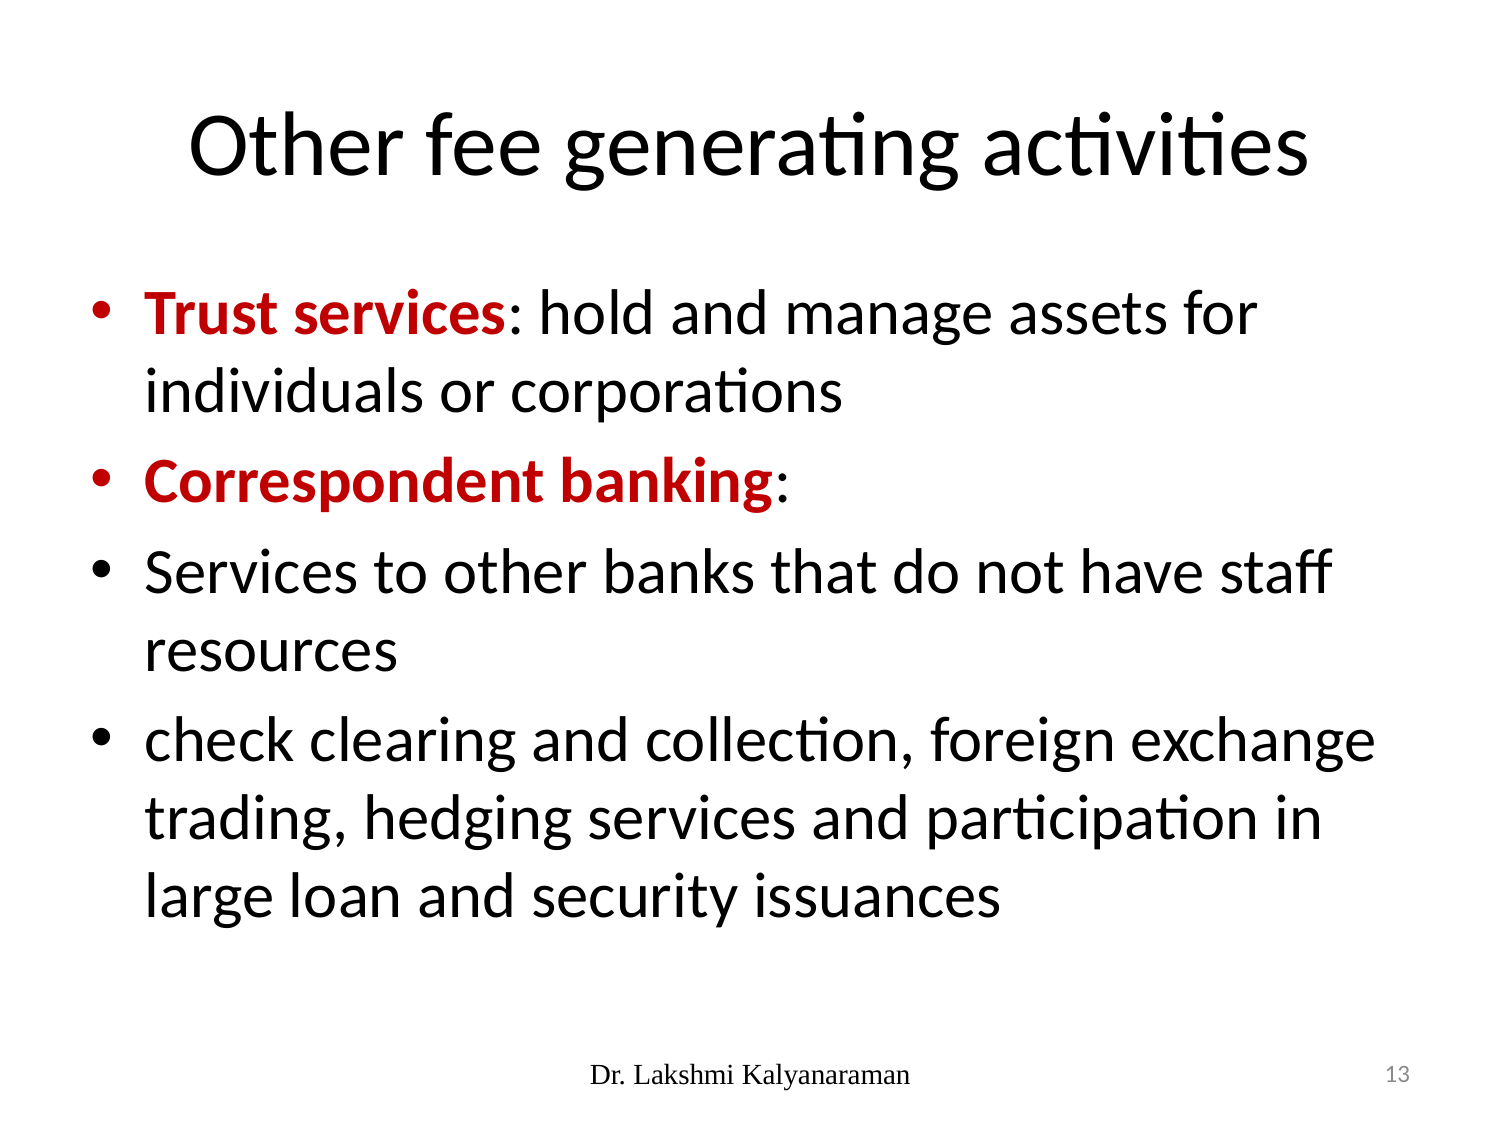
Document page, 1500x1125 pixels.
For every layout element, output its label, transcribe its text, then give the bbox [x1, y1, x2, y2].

title Other fee generating activities [75, 45, 1425, 233]
slide_number 13 [1074, 1042, 1425, 1103]
list Trust services: hold and manage assets for individuals or corporations Correspondent banking: Services to other banks that do not have staff resources check clearing and collection, foreign exchange trading, hedging services and participation in large loan and security issuances [75, 262, 1425, 1005]
footer Dr. Lakshmi Kalyanaraman [512, 1042, 988, 1103]
